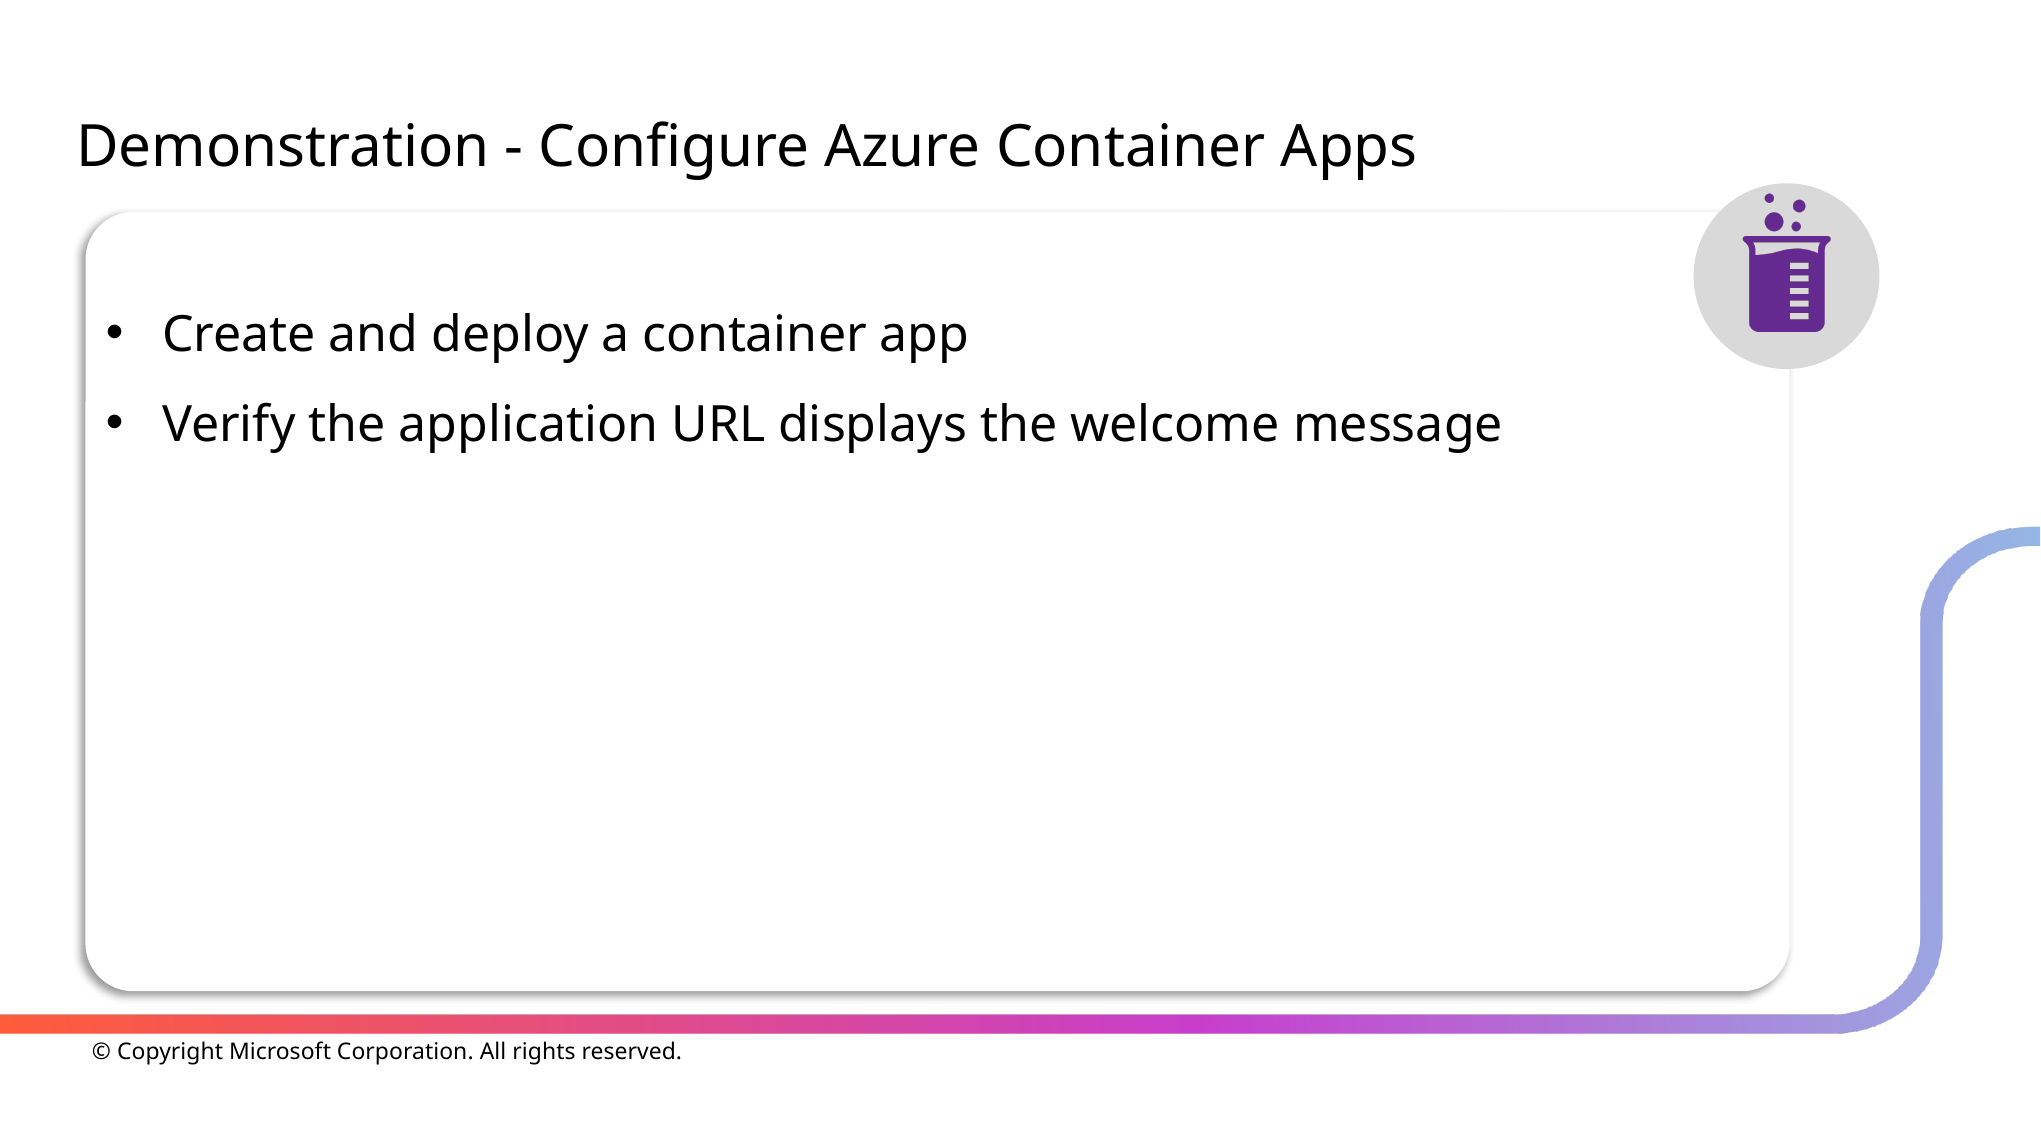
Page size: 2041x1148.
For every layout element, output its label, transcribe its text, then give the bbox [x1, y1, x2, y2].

text_box Create and deploy a container app Verify the application URL displays the welcome message [105, 271, 1504, 542]
picture [1711, 230, 1862, 338]
title Demonstration - Configure Azure Container Apps [76, 93, 1968, 230]
picture [0, 526, 2041, 1034]
